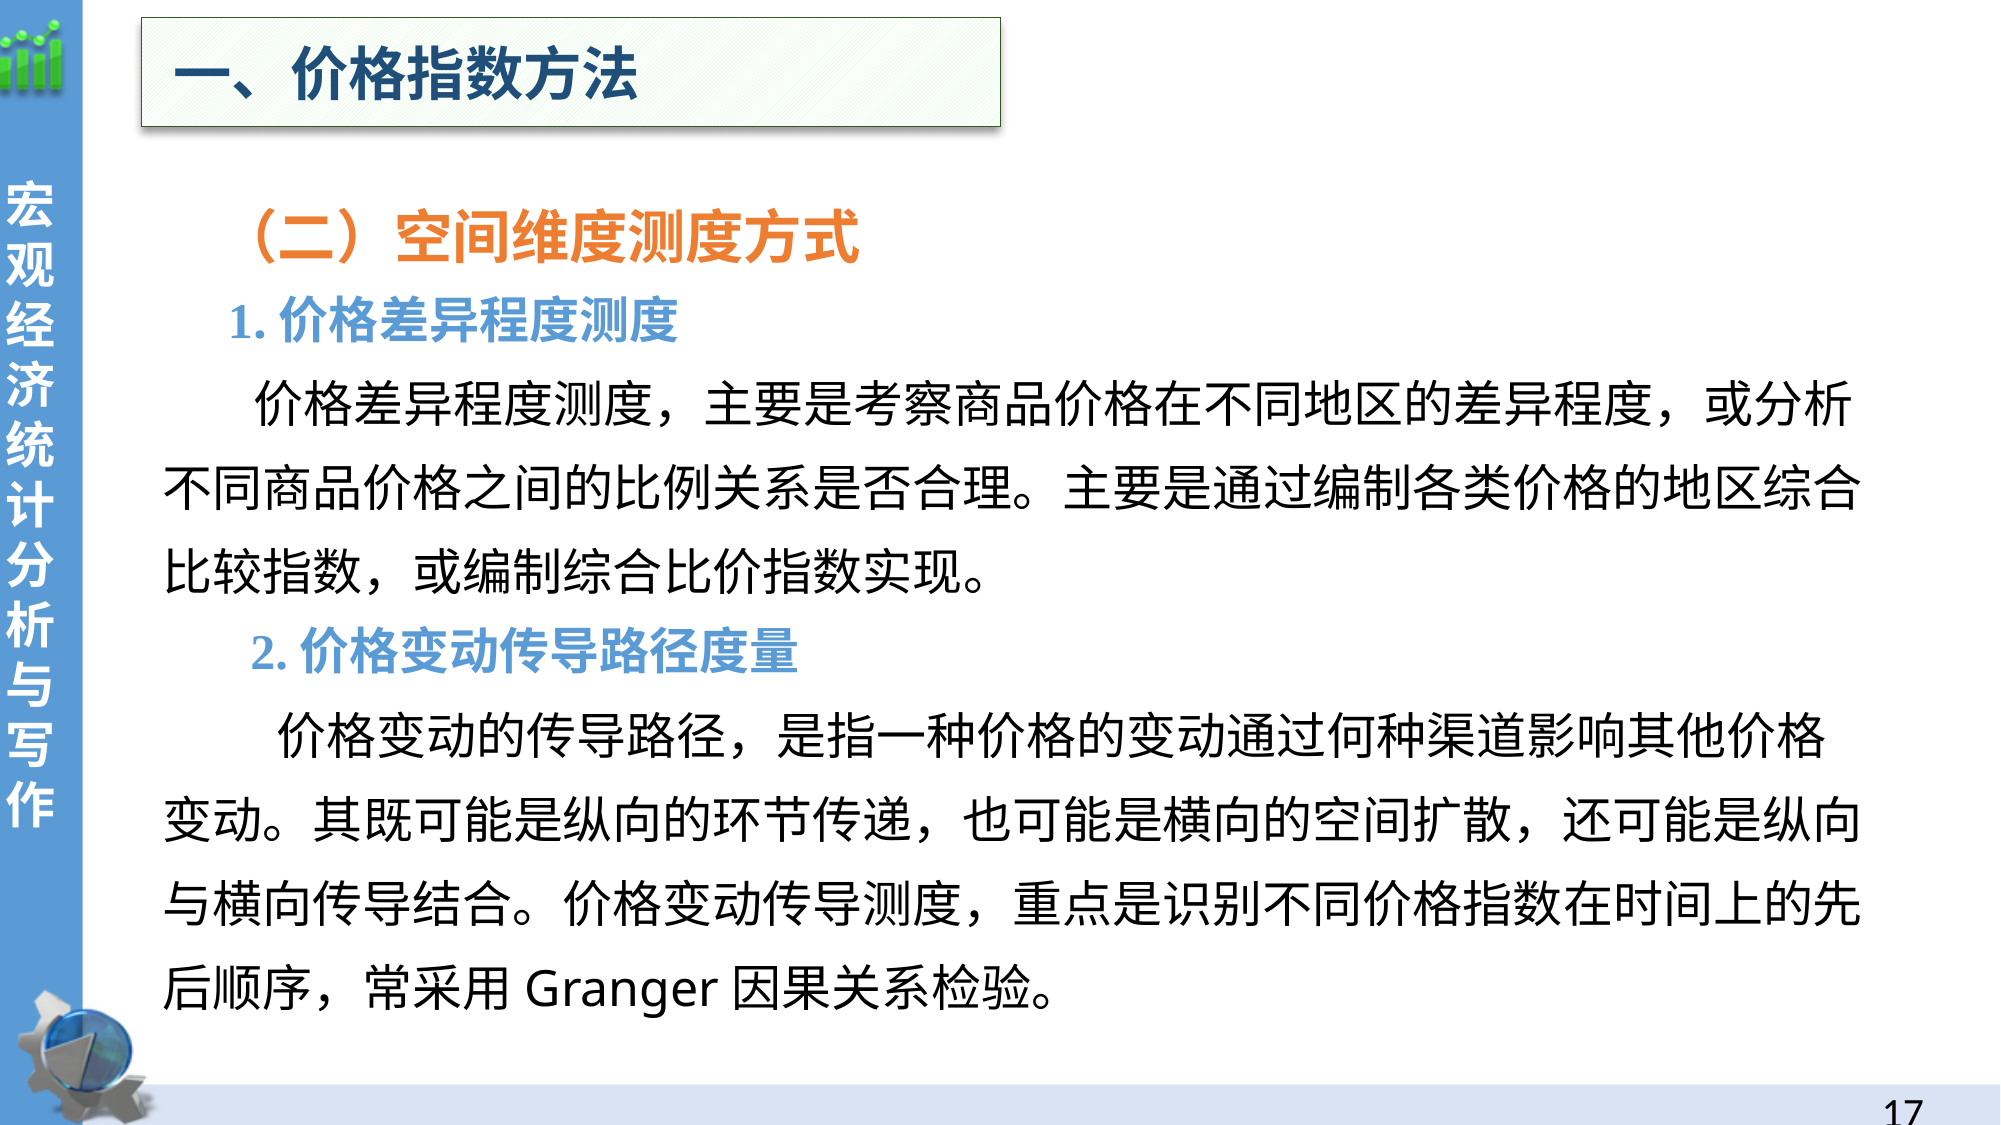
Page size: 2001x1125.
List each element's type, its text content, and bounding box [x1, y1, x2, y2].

text_box 一、价格指数方法 [141, 17, 1000, 127]
text_box [1786, 1085, 1940, 1125]
picture [0, 0, 2001, 1125]
text_box （二）空间维度测度方式 1.价格差异程度测度 价格差异程度测度，主要是考察商品价格在不同地区的差异程度，或分析不同商品价格之间的比例关系是否合理。主要是通过编制各类价格的地区综合比较指数，或编制综合比价指数实现。 2.价格变动传导路径度量 价格变动的传导路径，是指一种价格的变动通过何种渠道影响其他价格变动。其既可能是纵向的环节传递，也可能是横向的空间扩散，还可能是纵向与横向传导结合。价格变动传导测度，重点是识别不同价格指数在时间上的先后顺序，常采用Granger因果关系检验。 [148, 183, 1890, 1053]
